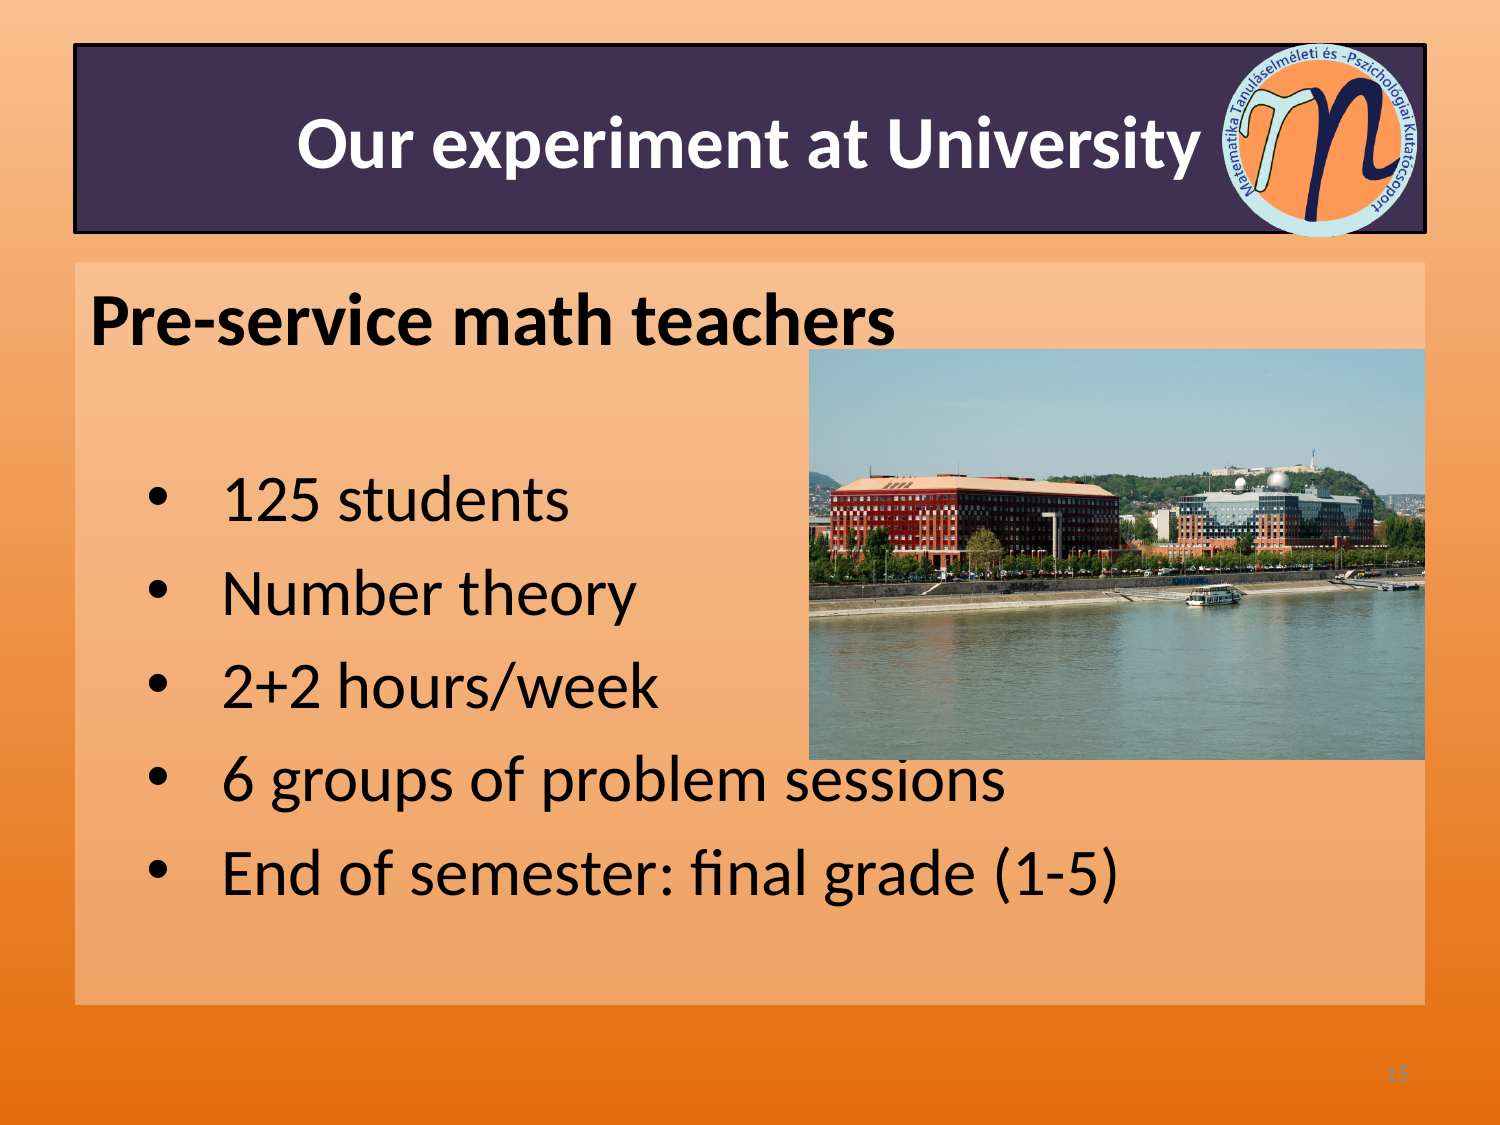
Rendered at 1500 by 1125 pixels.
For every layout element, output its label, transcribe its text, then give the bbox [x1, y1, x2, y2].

title Our experiment at University [73, 43, 1218, 234]
list Pre-service math teachers 125 students Number theory 2+2 hours/week 6 groups of problem sessions End of semester: final grade (1-5) [75, 262, 1425, 1005]
picture [1222, 40, 1422, 238]
picture [808, 349, 1426, 760]
slide_number 15 [1074, 1042, 1425, 1103]
